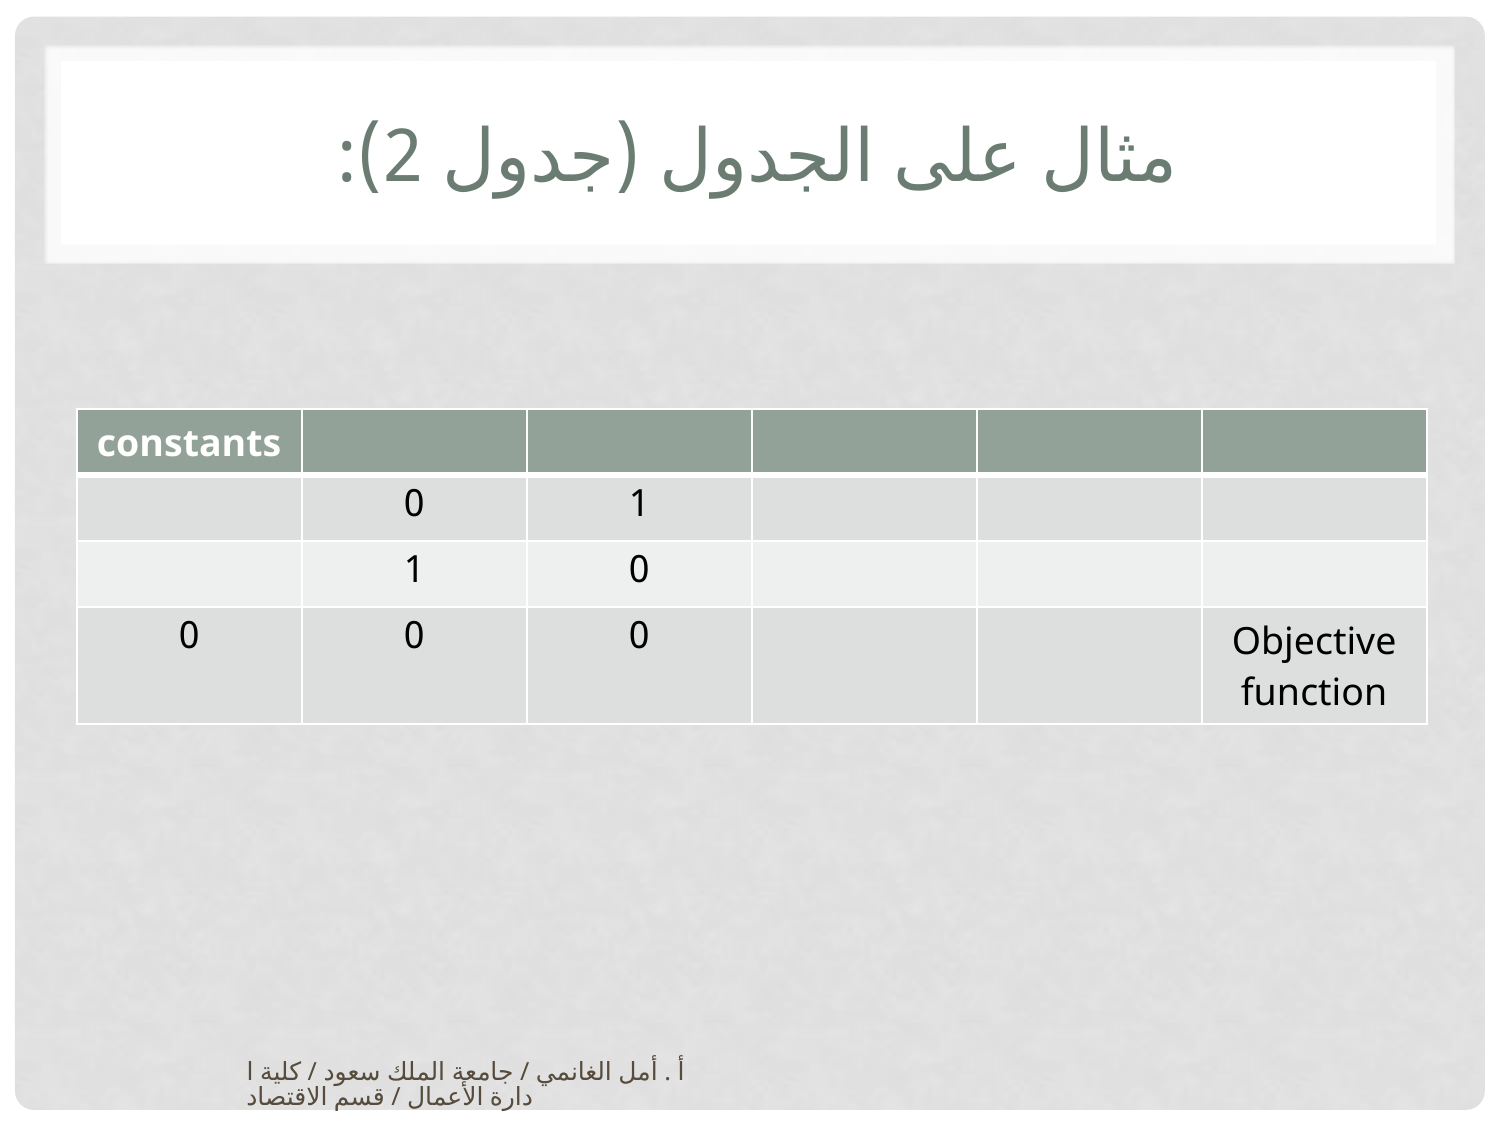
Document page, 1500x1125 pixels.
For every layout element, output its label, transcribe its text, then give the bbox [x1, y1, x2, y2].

footer أ . أمل الغانمي / جامعة الملك سعود / كلية ادارة الأعمال / قسم الاقتصاد [512, 1042, 988, 1103]
title مثال على الجدول (جدول 2): [69, 66, 1425, 238]
